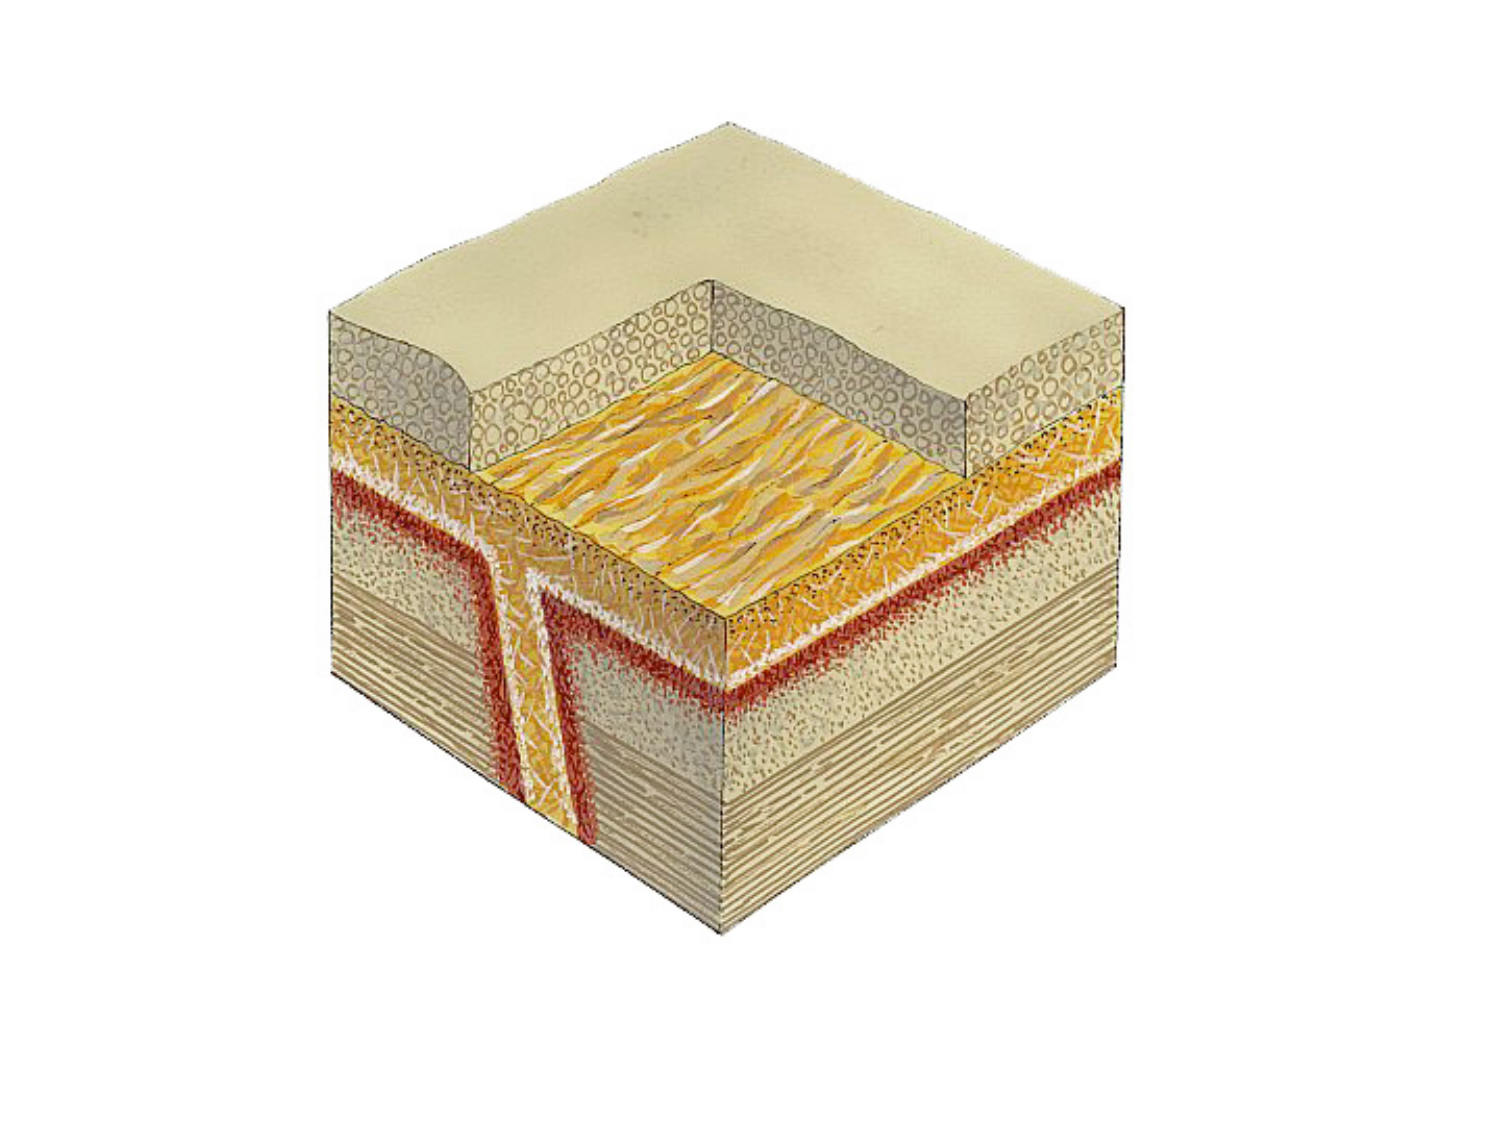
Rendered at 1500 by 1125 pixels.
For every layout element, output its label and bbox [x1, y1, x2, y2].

picture [299, 44, 1190, 996]
